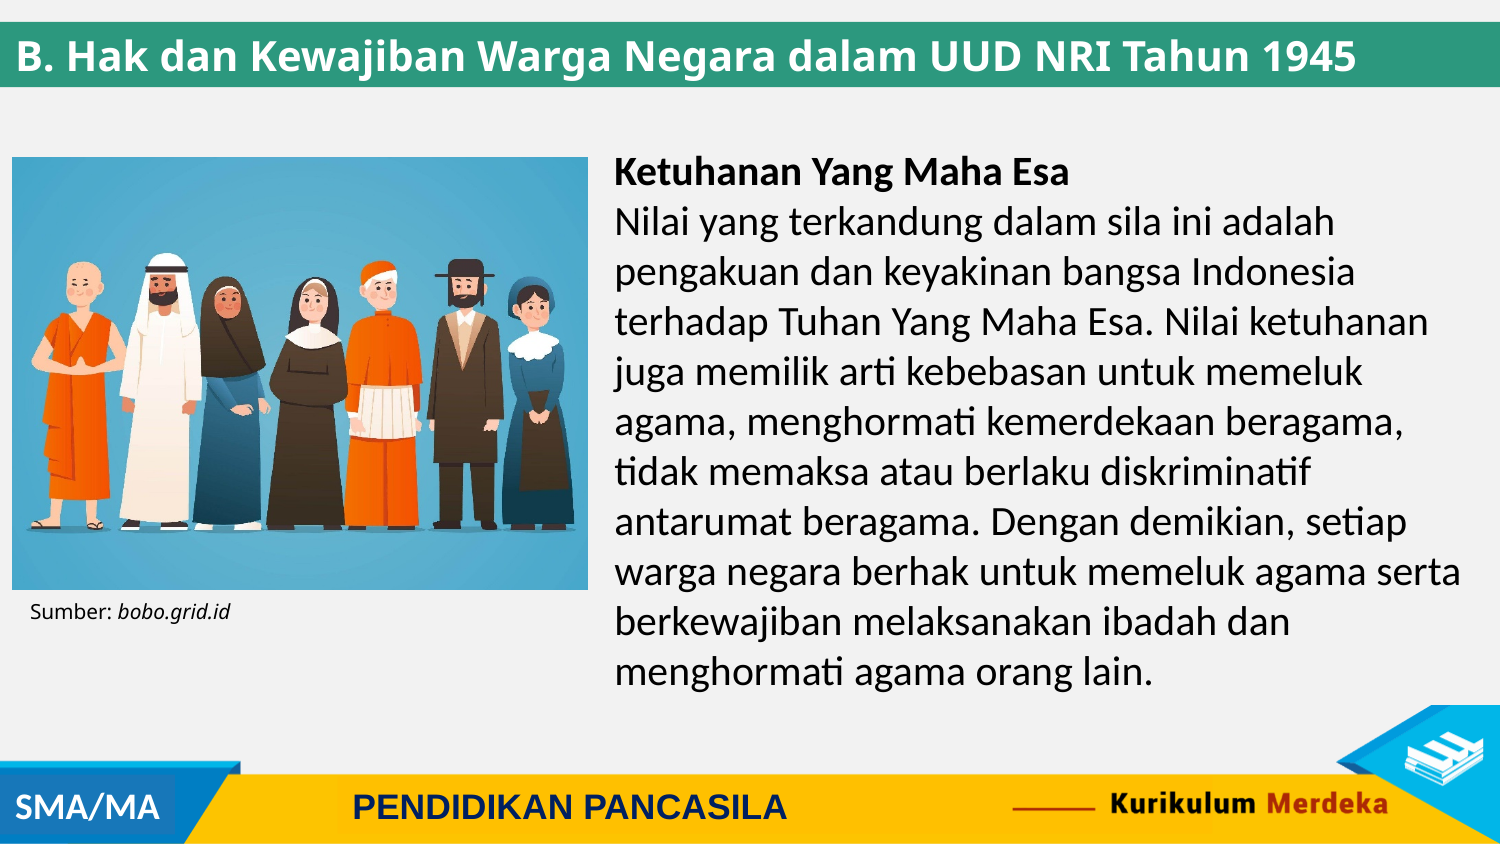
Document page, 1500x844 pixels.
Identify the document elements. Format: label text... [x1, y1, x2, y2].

text_box Sumber: bobo.grid.id [15, 598, 376, 631]
text_box B. Hak dan Kewajiban Warga Negara dalam UUD NRI Tahun 1945 [0, 20, 1500, 89]
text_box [0, 705, 1500, 844]
text_box Ketuhanan Yang Maha Esa Nilai yang terkandung dalam sila ini adalah pengakuan dan keyakinan bangsa Indonesia terhadap Tuhan Yang Maha Esa. Nilai ketuhanan juga memilik arti kebebasan untuk memeluk agama, menghormati kemerdekaan beragama, tidak memaksa atau berlaku diskriminatif antarumat beragama. Dengan demikian, setiap warga negara berhak untuk memeluk agama serta berkewajiban melaksanakan ibadah dan menghormati agama orang lain. [599, 136, 1500, 702]
picture [12, 157, 588, 590]
